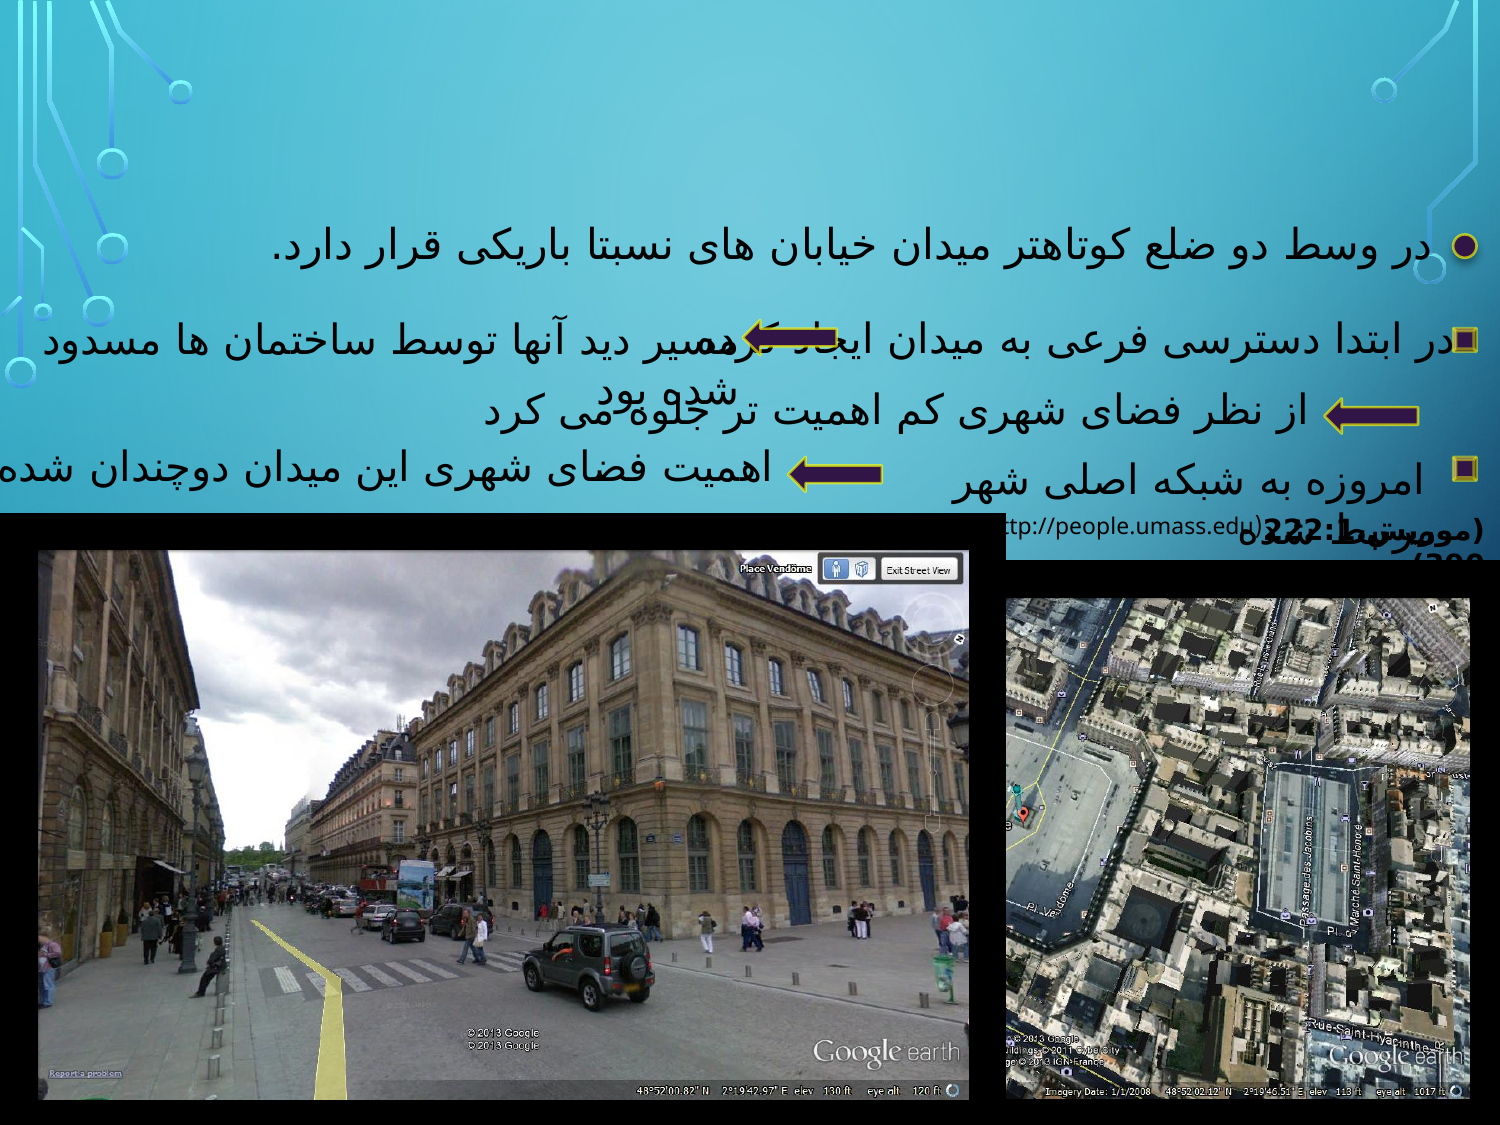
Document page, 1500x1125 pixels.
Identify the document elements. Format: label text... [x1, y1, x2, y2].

text_box [1452, 327, 1478, 353]
list در وسط دو ضلع کوتاهتر میدان خیابان های نسبتا باریکی قرار دارد. [164, 199, 1449, 277]
text_box (http://people.umass.edu) [960, 503, 1278, 560]
text_box [1325, 397, 1420, 435]
text_box از نظر فضای شهری کم اهمیت تر جلوه می کرد [448, 375, 1325, 440]
text_box امروزه به شبکه اصلی شهر مرتبط شده [881, 445, 1454, 513]
text_box [1451, 233, 1478, 260]
text_box اهمیت فضای شهری این میدان دوچندان شده [0, 432, 789, 498]
picture [37, 549, 1471, 1101]
text_box [1454, 456, 1478, 482]
text_box [789, 455, 884, 494]
text_box (موریس،222:1390) [1278, 503, 1500, 560]
text_box [755, 318, 838, 357]
text_box مسیر دید آنها توسط ساختمان ها مسدود شده بود [0, 305, 755, 421]
text_box در ابتدا دسترسی فرعی به میدان ایجاد کرده [638, 304, 1471, 370]
